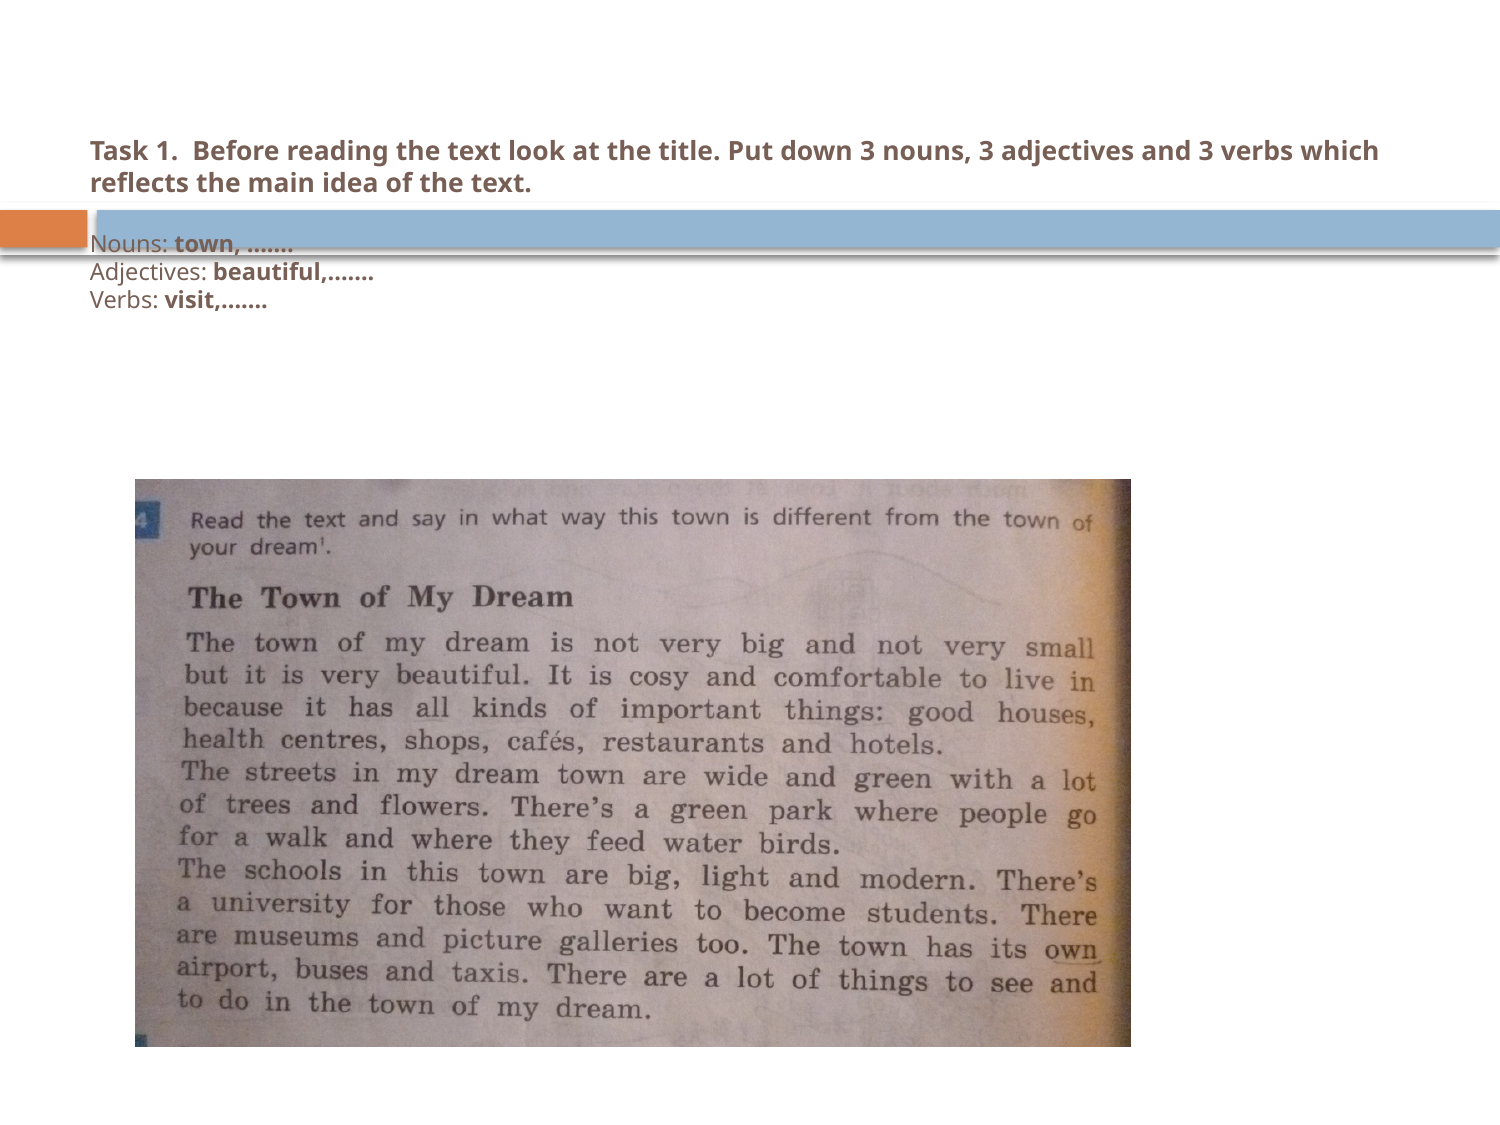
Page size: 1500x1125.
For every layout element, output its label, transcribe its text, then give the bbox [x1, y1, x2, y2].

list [135, 479, 1132, 1047]
title Task 1. Before reading the text look at the title. Put down 3 nouns, 3 adjectives and 3 verbs which reflects the main idea of the text. Nouns: town, ……. Adjectives: beautiful,……. Verbs: visit,……. [75, 0, 1425, 457]
